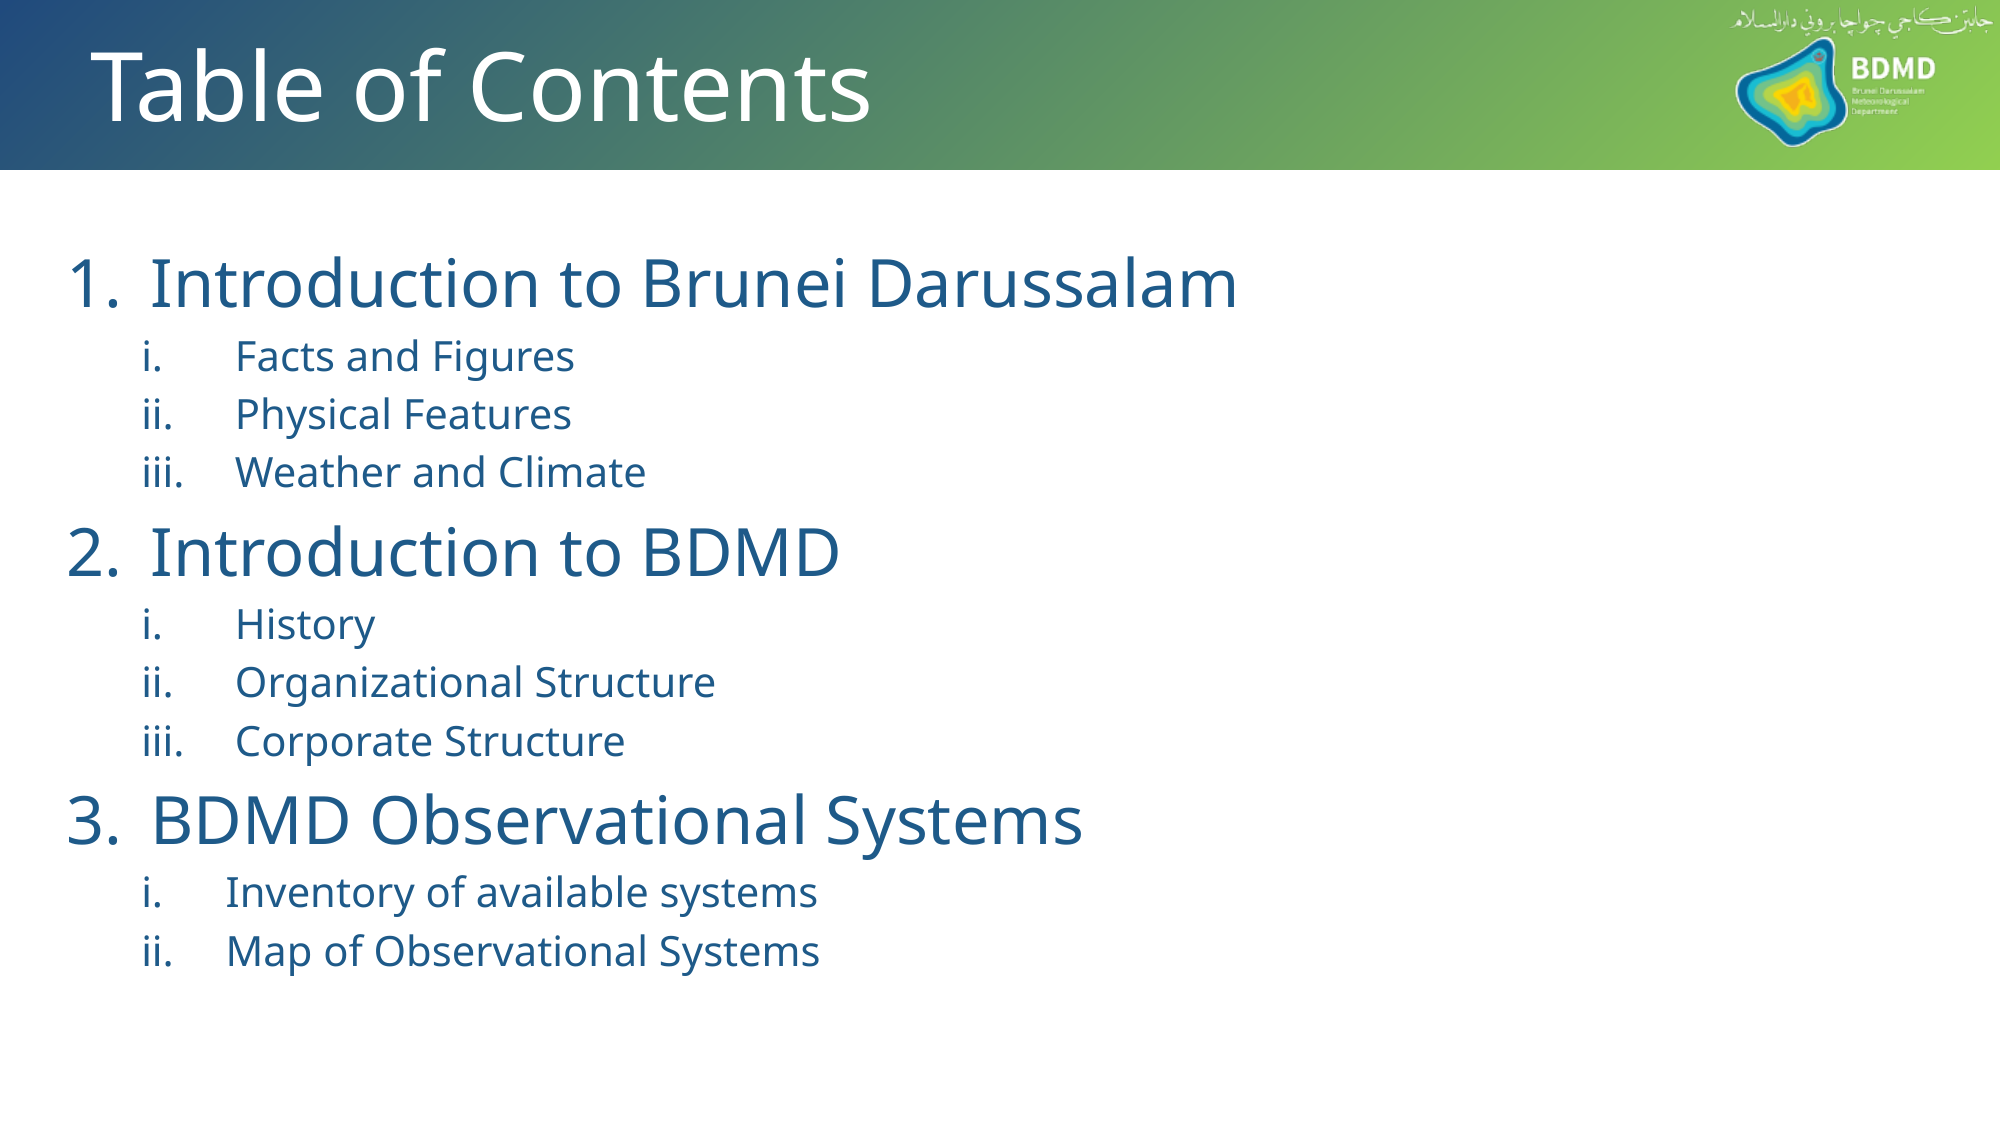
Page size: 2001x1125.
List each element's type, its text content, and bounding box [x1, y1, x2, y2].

picture [1726, 0, 2000, 151]
text_box Introduction to Brunei Darussalam Facts and Figures Physical Features Weather and Climate Introduction to BDMD History Organizational Structure Corporate Structure BDMD Observational Systems Inventory of available systems Map of Observational Systems [0, 233, 1846, 1125]
title Table of Contents [0, 0, 2000, 170]
